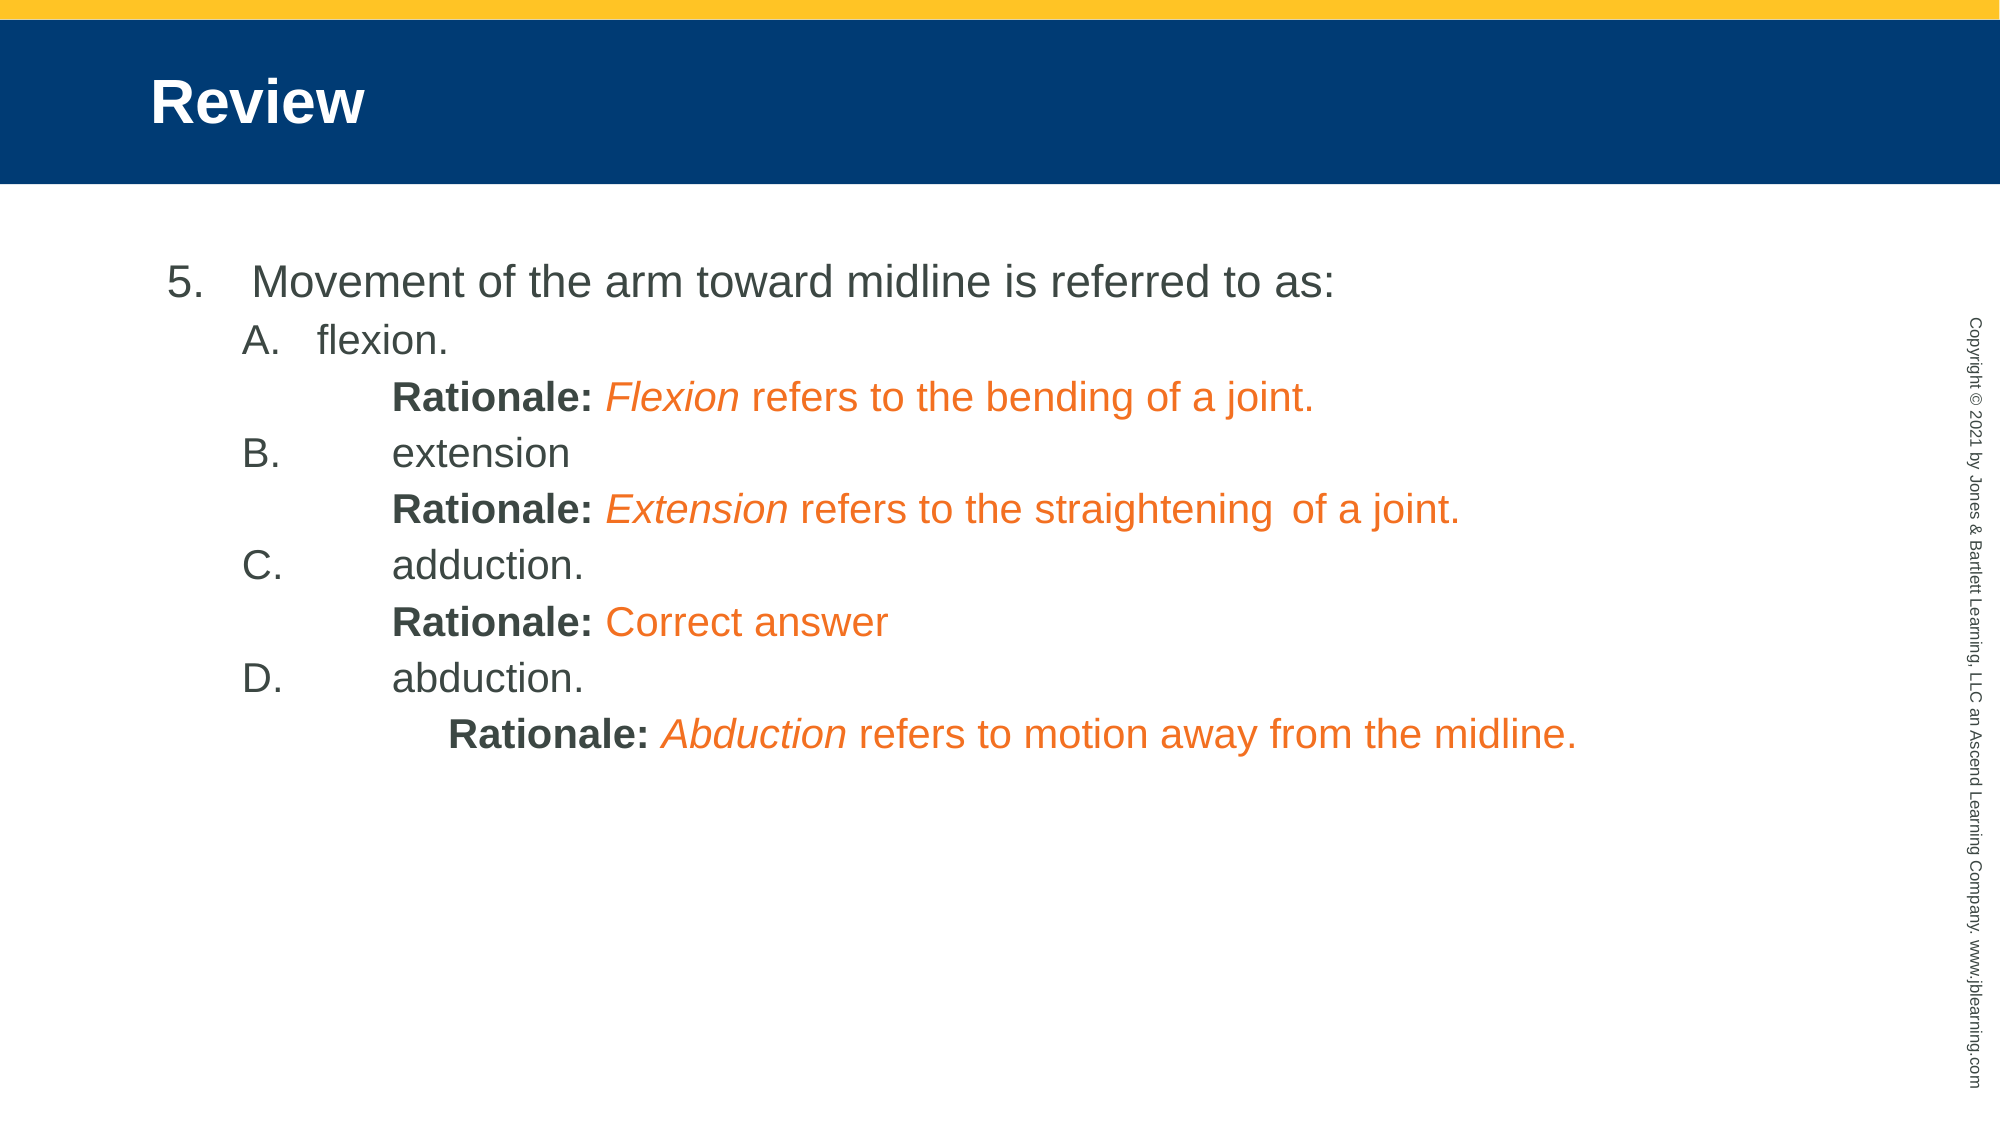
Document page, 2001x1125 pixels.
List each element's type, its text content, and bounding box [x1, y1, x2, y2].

list Movement of the arm toward midline is referred to as: flexion. Rationale: Flexion refers to the bending of a joint. B. extension Rationale: Extension refers to the straightening of a joint. C. adduction. Rationale: Correct answer D. abduction. Rationale: Abduction refers to motion away from the midline. [151, 244, 1840, 1016]
title Review [0, 19, 2000, 185]
